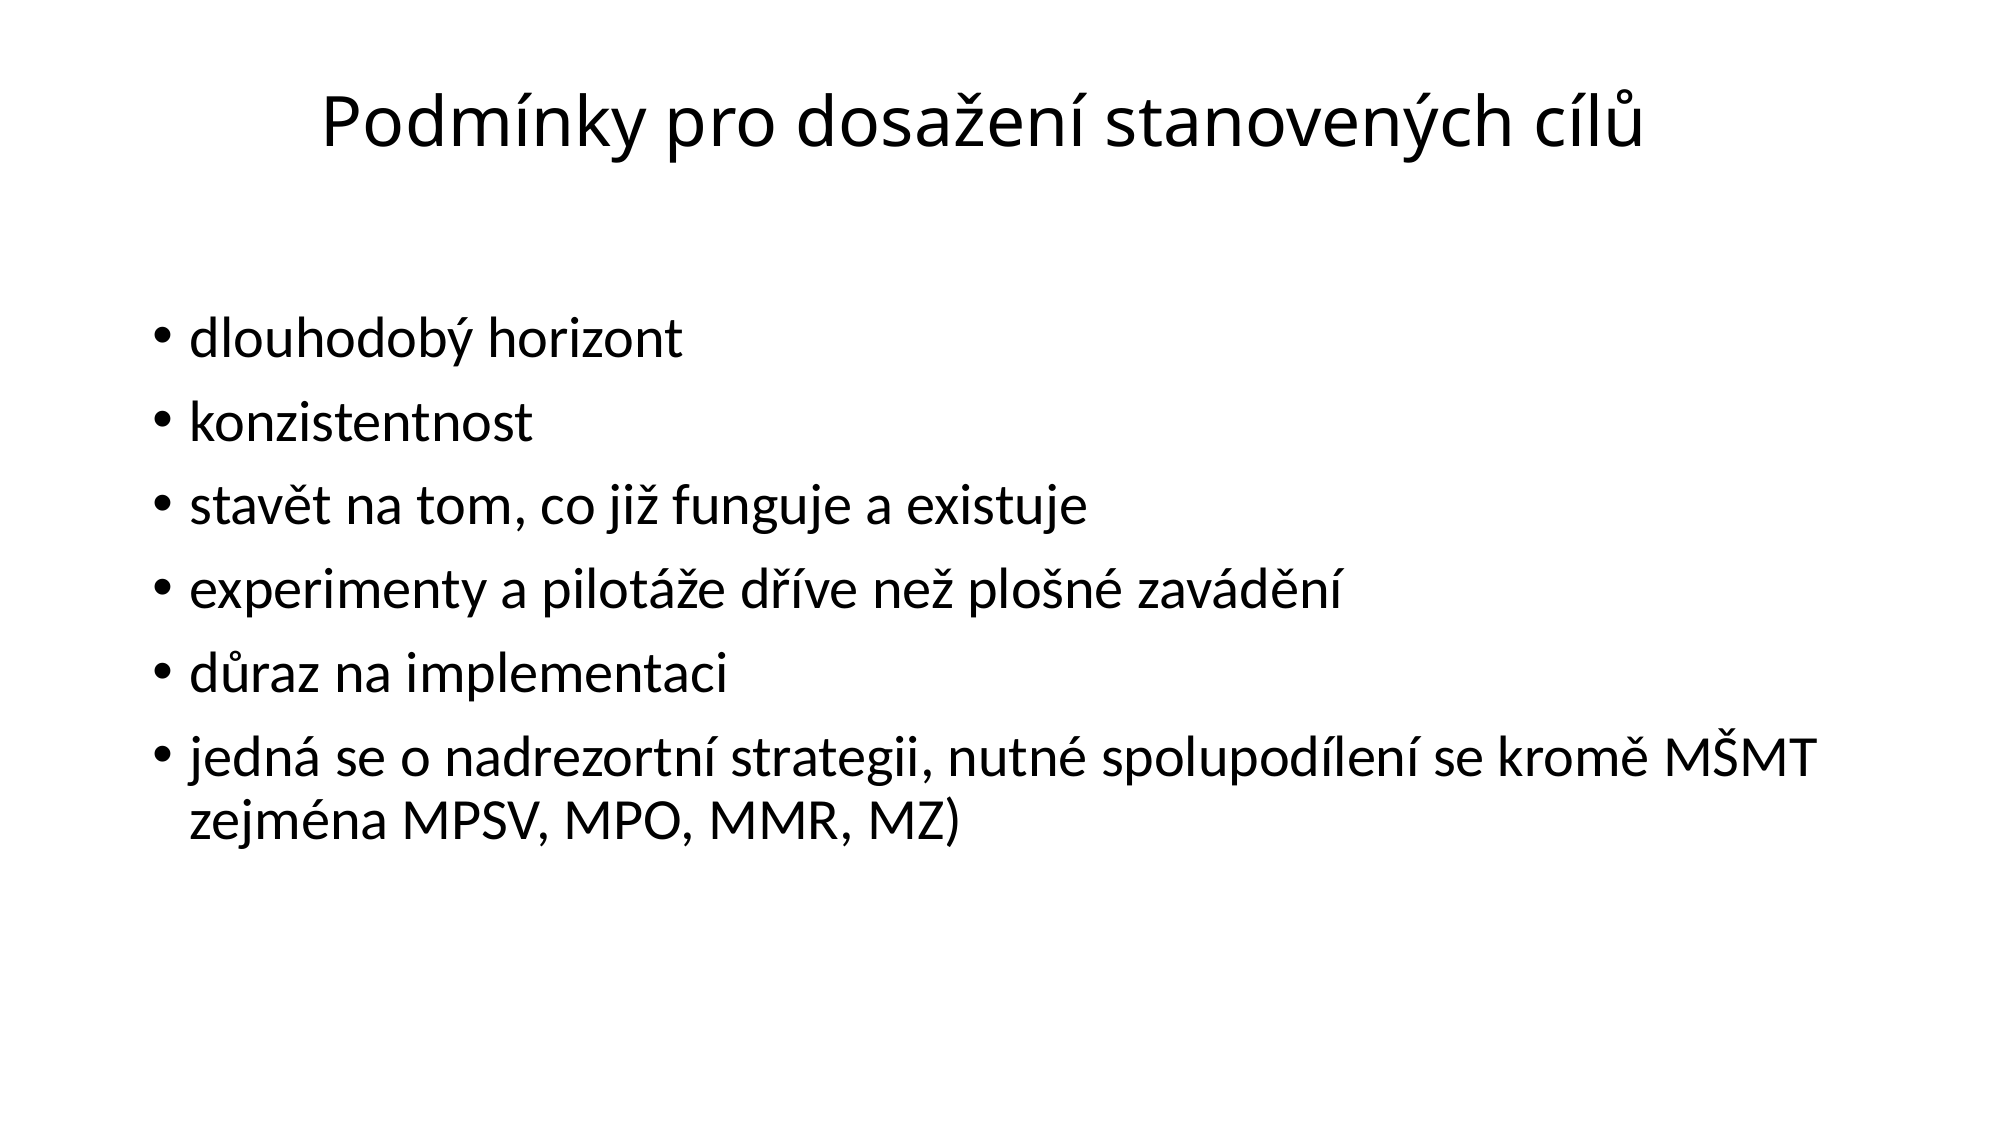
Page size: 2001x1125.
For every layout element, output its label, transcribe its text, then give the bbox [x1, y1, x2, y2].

title Podmínky pro dosažení stanovených cílů [305, 59, 1695, 278]
list dlouhodobý horizont konzistentnost stavět na tom, co již funguje a existuje experimenty a pilotáže dříve než plošné zavádění důraz na implementaci jedná se o nadrezortní strategii, nutné spolupodílení se kromě MŠMT zejména MPSV, MPO, MMR, MZ) [137, 299, 1863, 1014]
